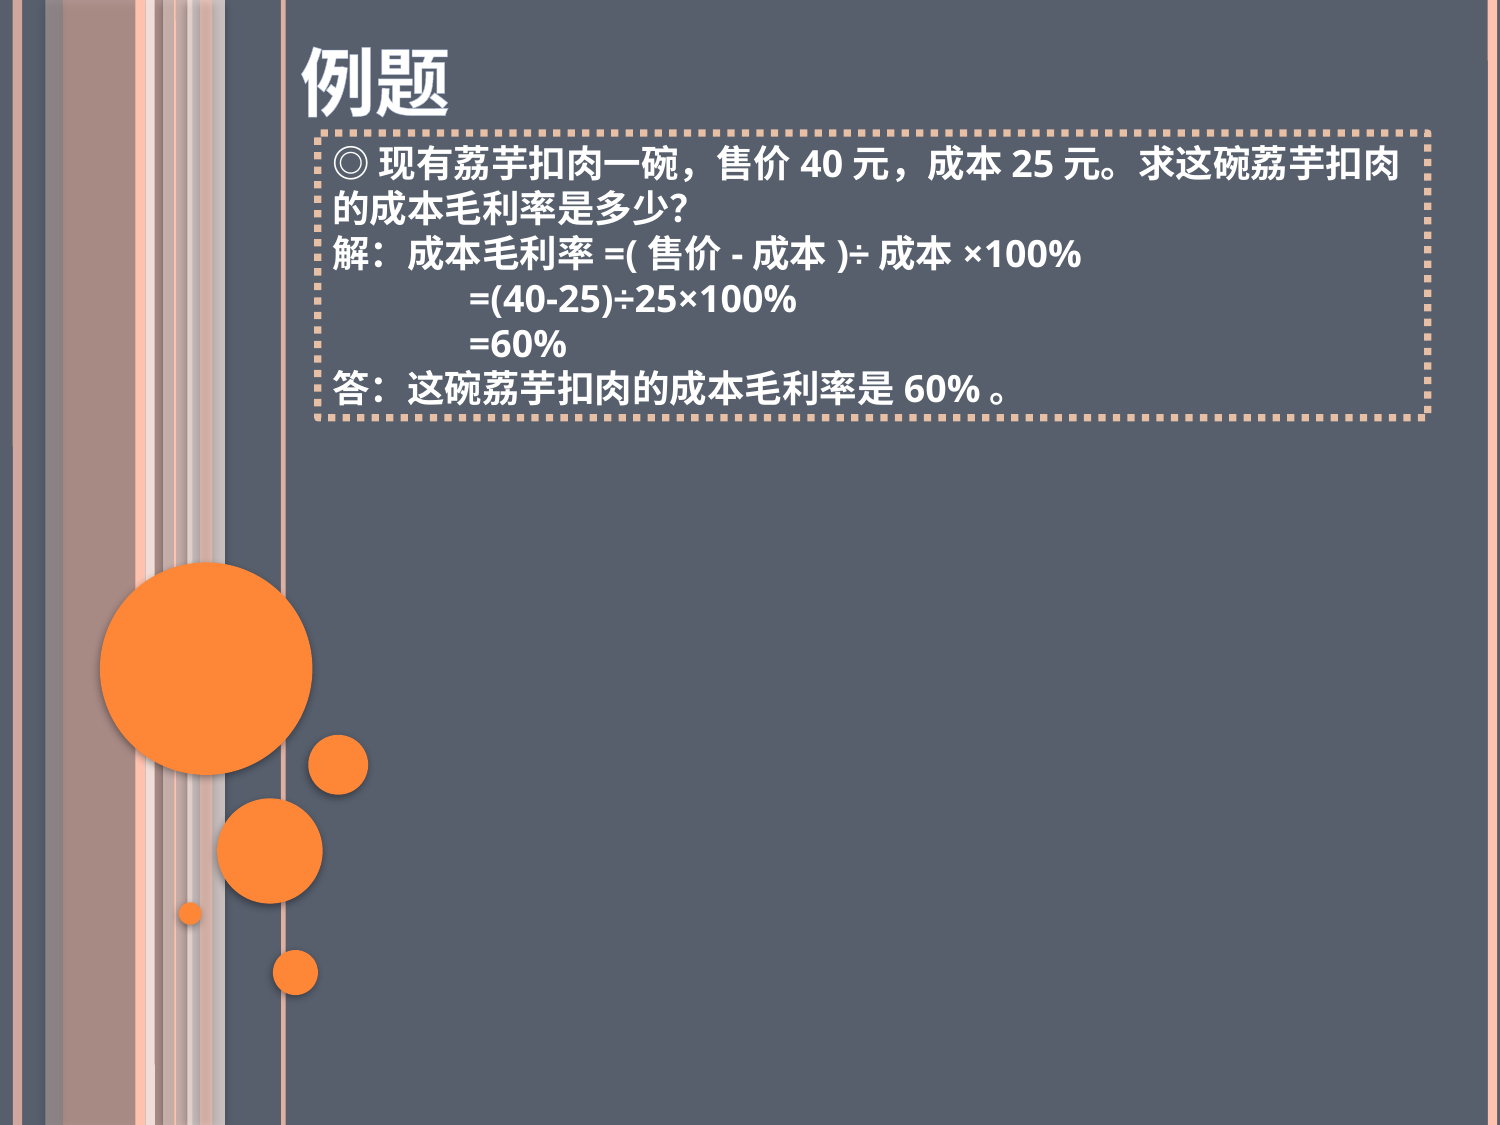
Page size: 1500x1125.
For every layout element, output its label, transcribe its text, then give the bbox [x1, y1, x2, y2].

text_box 例题 [284, 28, 466, 133]
text_box ◎现有荔芋扣肉一碗，售价40元，成本25元。求这碗荔芋扣肉的成本毛利率是多少？ 解：成本毛利率=(售价-成本)÷成本×100% =(40-25)÷25×100% =60% 答：这碗荔芋扣肉的成本毛利率是60%。 [317, 133, 1428, 418]
